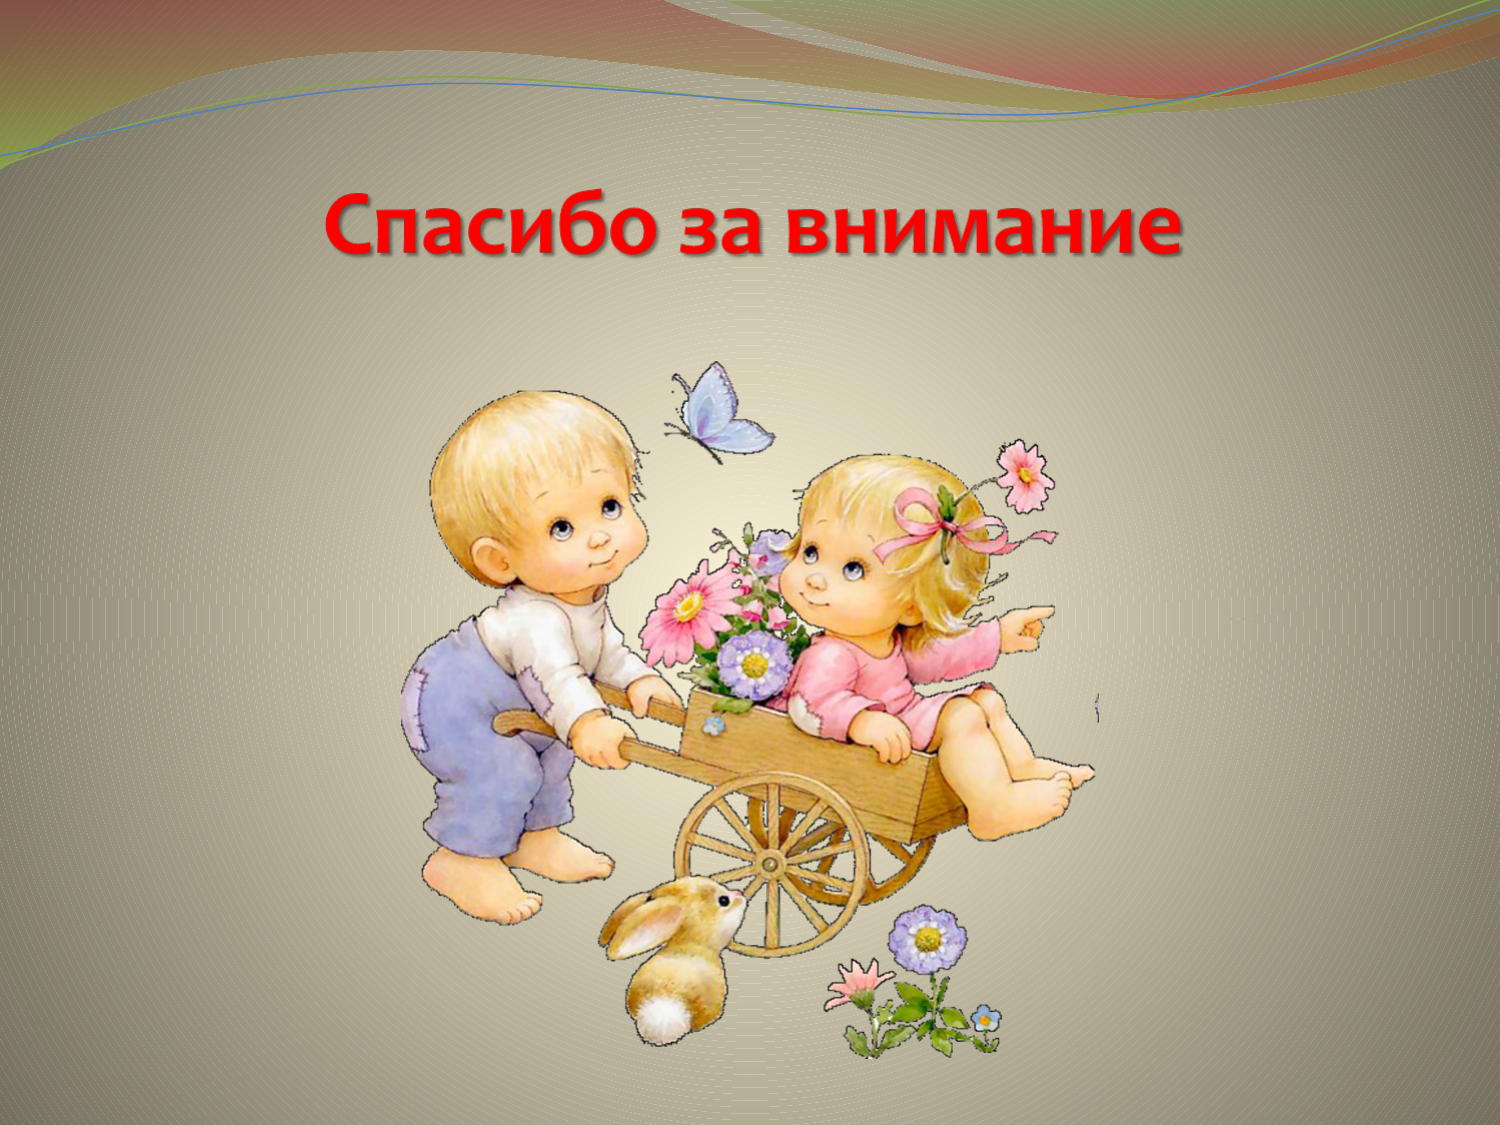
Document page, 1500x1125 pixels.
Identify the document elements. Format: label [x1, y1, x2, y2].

picture [265, 136, 1247, 340]
picture [401, 361, 1099, 1060]
